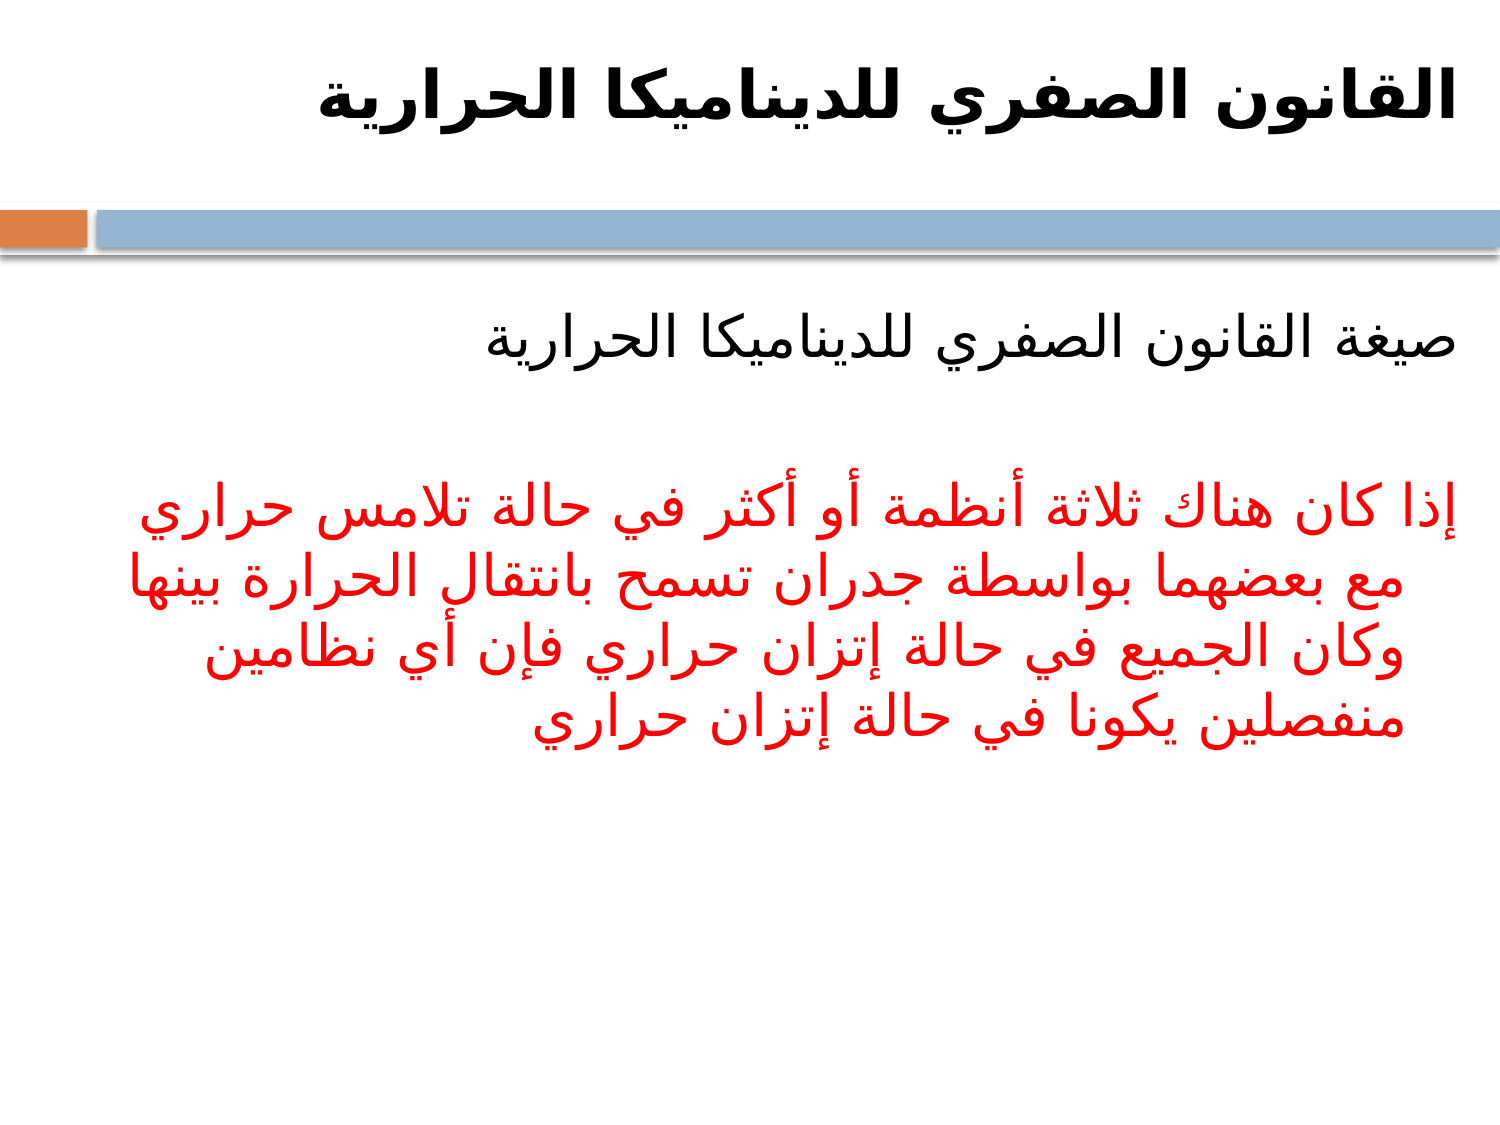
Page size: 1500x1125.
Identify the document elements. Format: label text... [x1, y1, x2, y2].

title القانون الصفري للديناميكا الحرارية [50, 23, 1475, 161]
list صيغة القانون الصفري للديناميكا الحرارية إذا كان هناك ثلاثة أنظمة أو أكثر في حالة تلامس حراري مع بعضهما بواسطة جدران تسمح بانتقال الحرارة بينها وكان الجميع في حالة إتزان حراري فإن أي نظامين منفصلين يكونا في حالة إتزان حراري [50, 292, 1475, 846]
